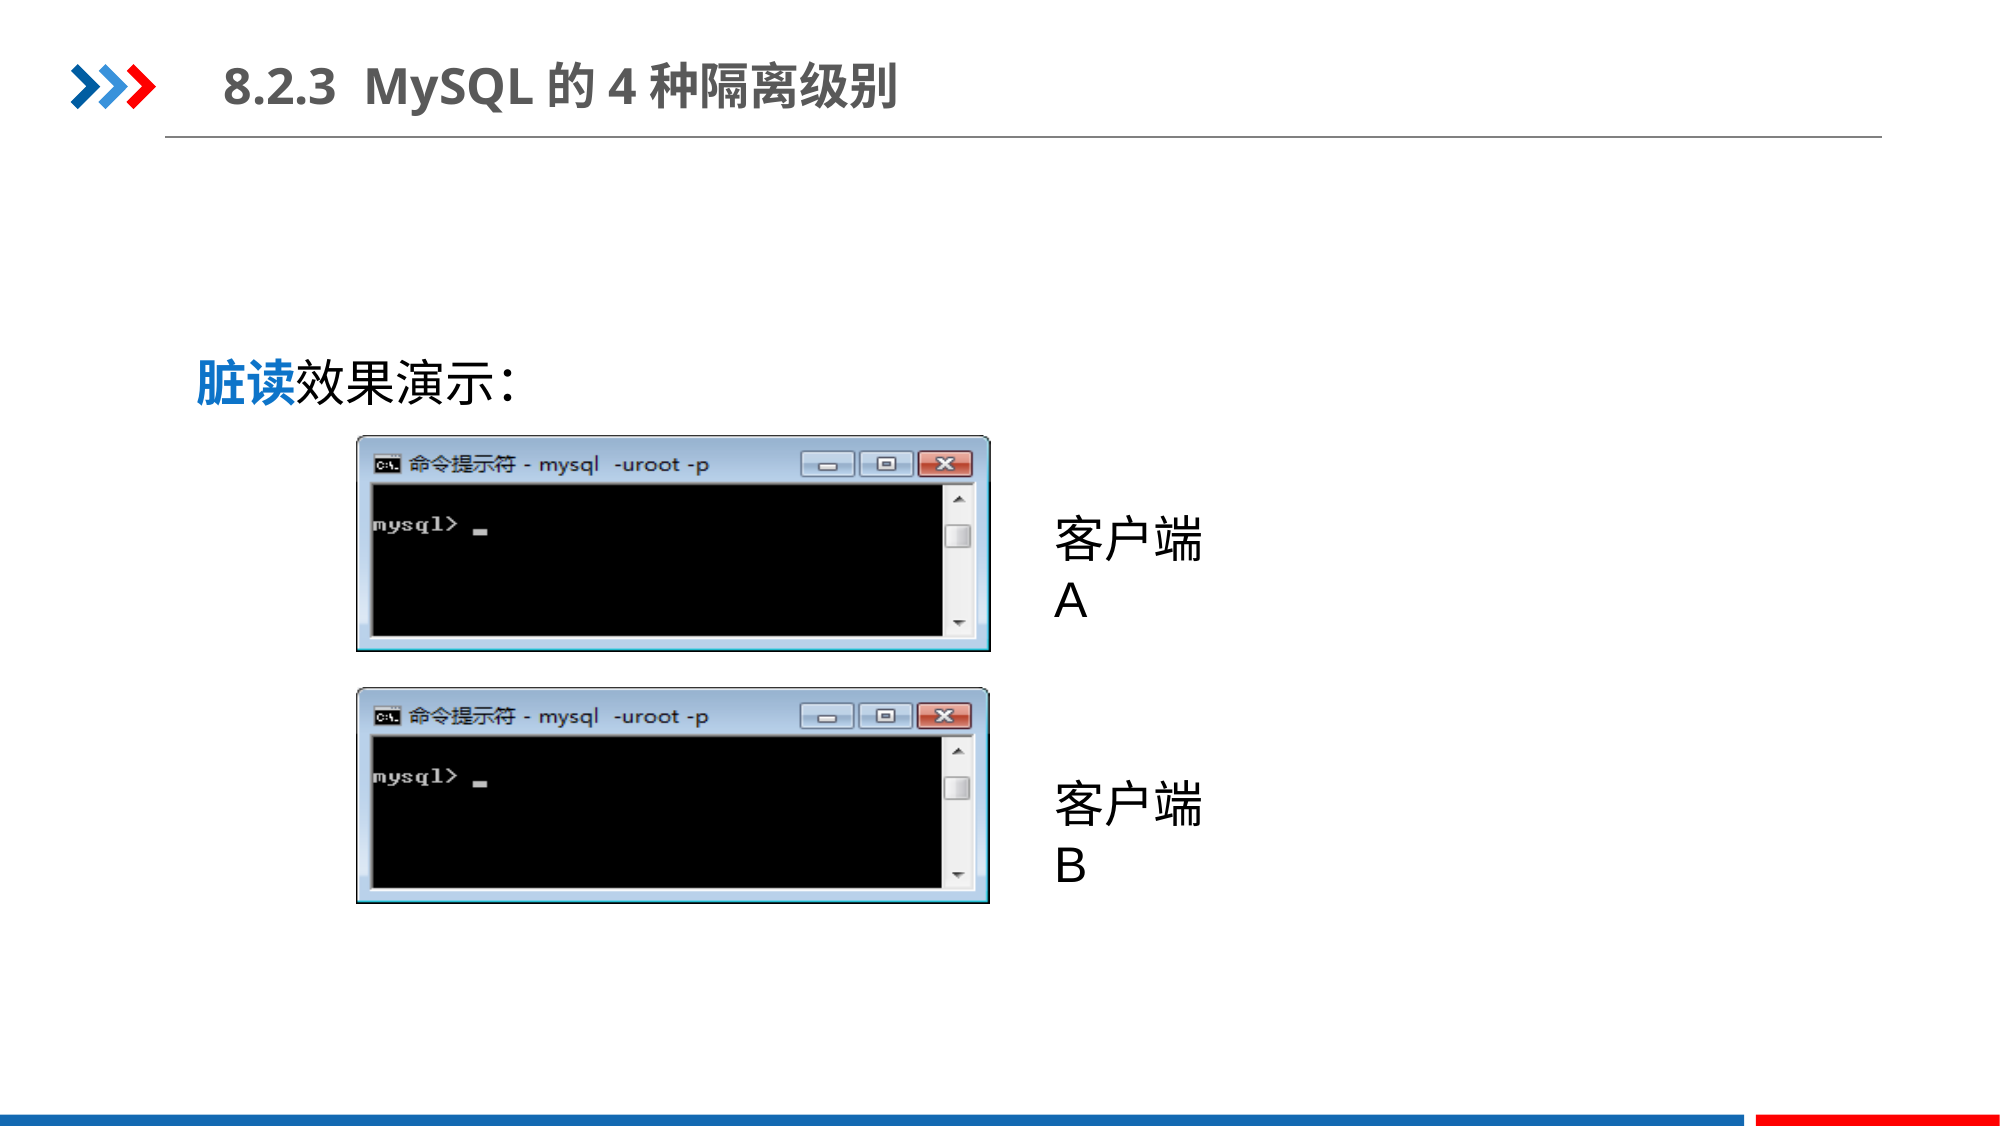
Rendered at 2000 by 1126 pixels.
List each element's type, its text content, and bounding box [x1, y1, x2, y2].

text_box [355, 687, 1232, 904]
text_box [356, 435, 1232, 652]
text_box 脏读效果演示： [181, 343, 648, 419]
text_box 8.2.3 MySQL的4种隔离级别 [187, 42, 936, 126]
